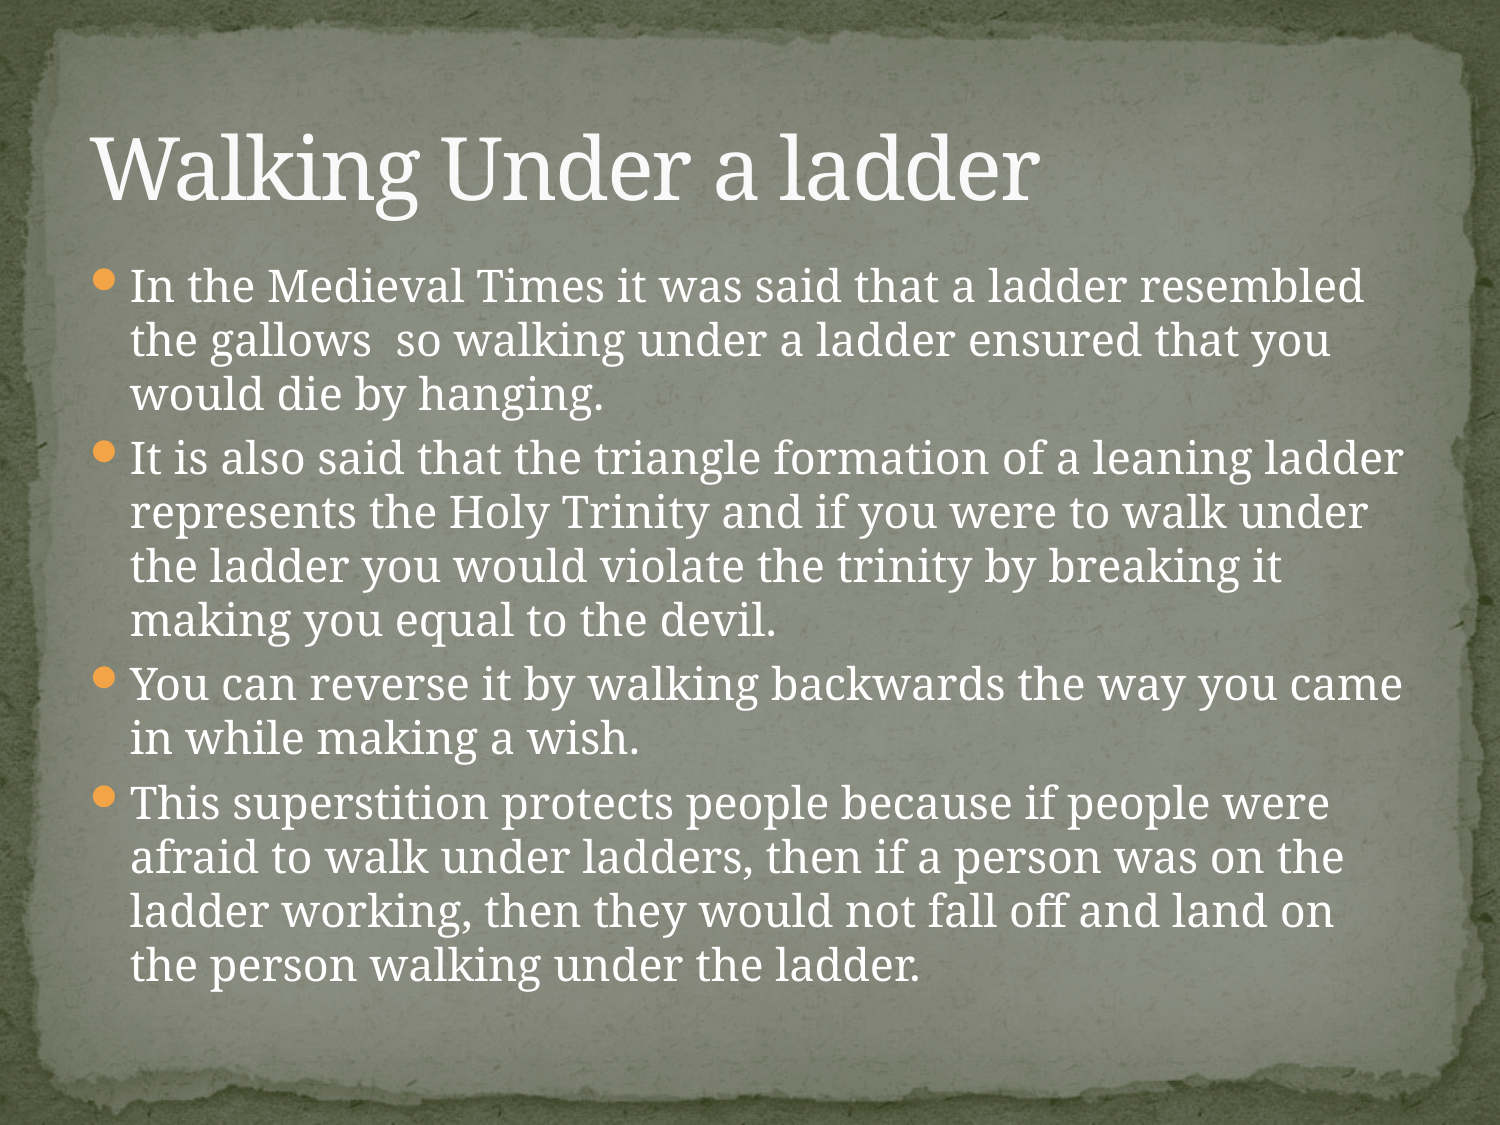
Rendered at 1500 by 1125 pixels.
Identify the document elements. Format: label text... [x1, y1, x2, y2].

list In the Medieval Times it was said that a ladder resembled the gallows so walking under a ladder ensured that you would die by hanging. It is also said that the triangle formation of a leaning ladder represents the Holy Trinity and if you were to walk under the ladder you would violate the trinity by breaking it making you equal to the devil. You can reverse it by walking backwards the way you came in while making a wish. This superstition protects people because if people were afraid to walk under ladders, then if a person was on the ladder working, then they would not fall off and land on the person walking under the ladder. [75, 249, 1425, 1000]
title Walking Under a ladder [74, 24, 1425, 225]
